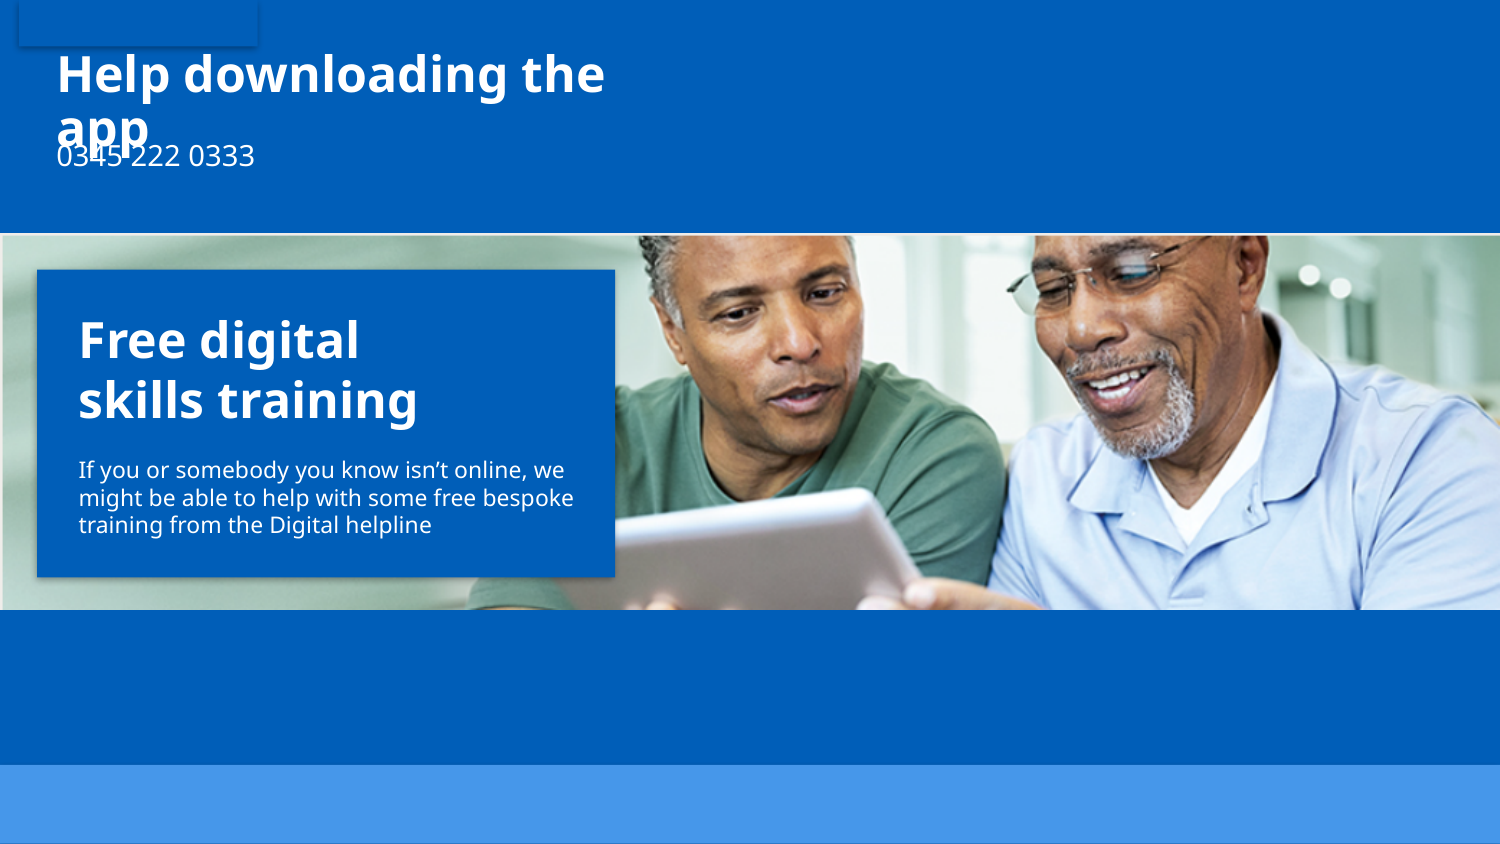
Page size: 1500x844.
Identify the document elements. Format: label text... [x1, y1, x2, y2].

picture [0, 233, 1500, 610]
list 0345 222 0333 [41, 129, 721, 181]
title Help downloading the app [41, 41, 721, 112]
